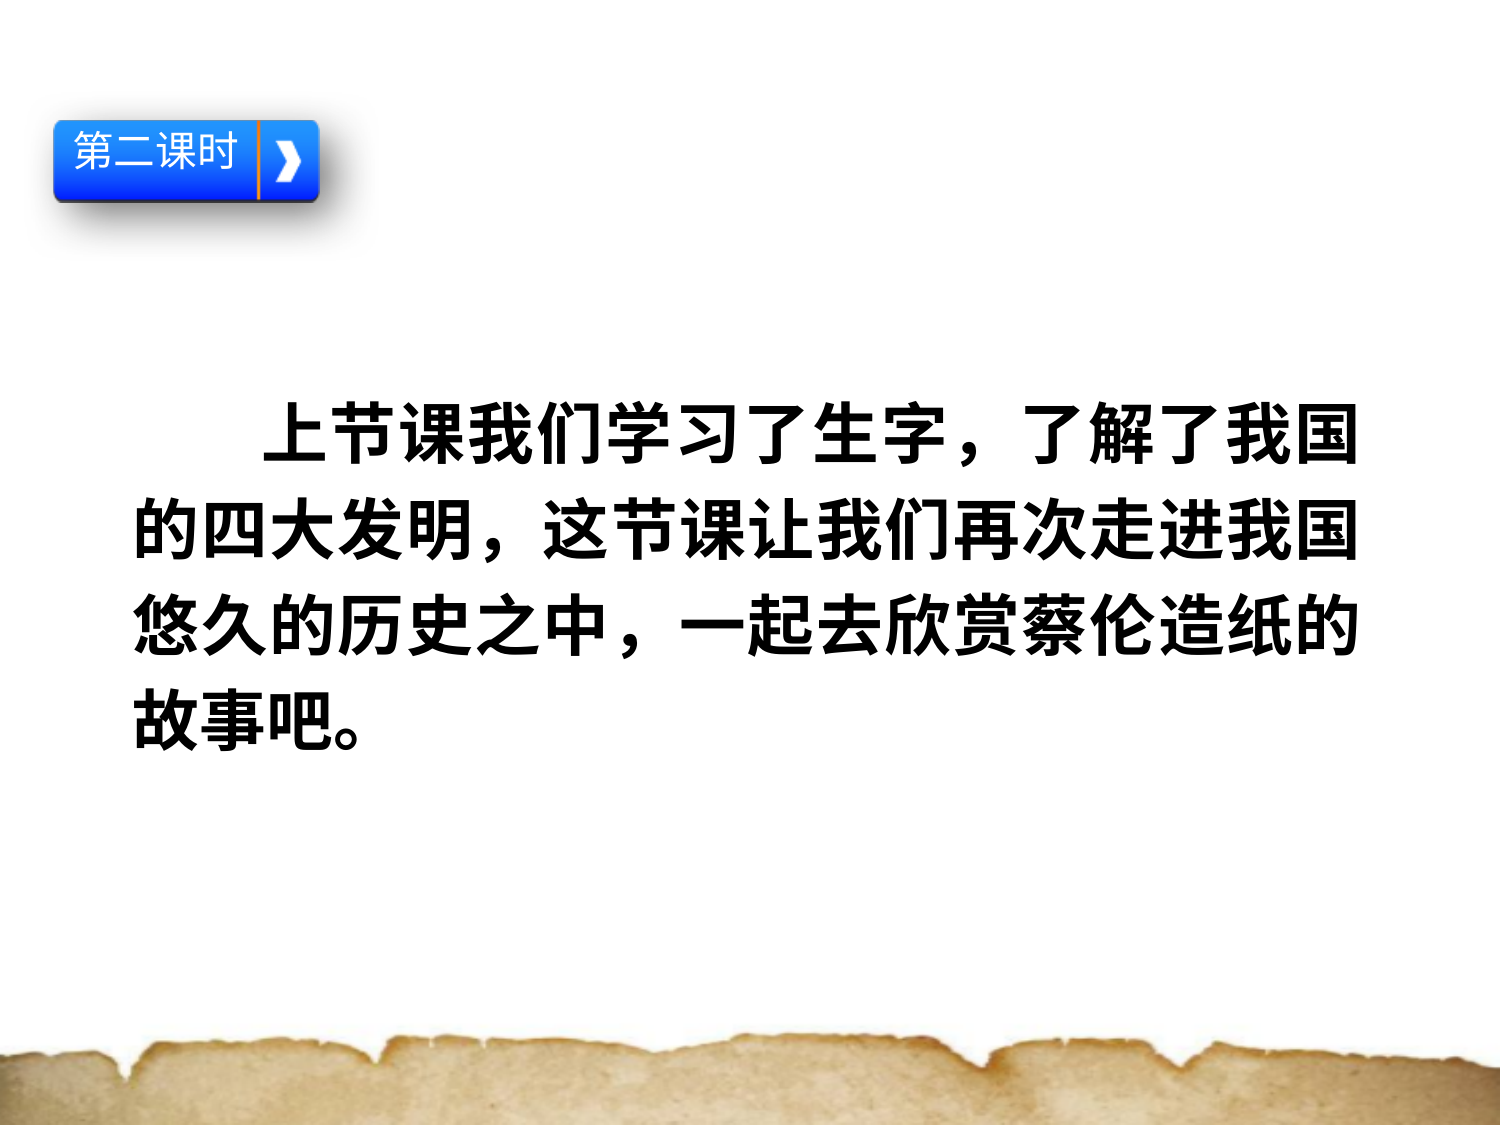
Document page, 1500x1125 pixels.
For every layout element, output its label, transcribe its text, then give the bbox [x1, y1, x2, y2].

picture [52, 119, 321, 203]
text_box 上节课我们学习了生字，了解了我国的四大发明，这节课让我们再次走进我国悠久的历史之中，一起去欣赏蔡伦造纸的故事吧。 [121, 369, 1374, 765]
picture [0, 987, 1500, 1125]
